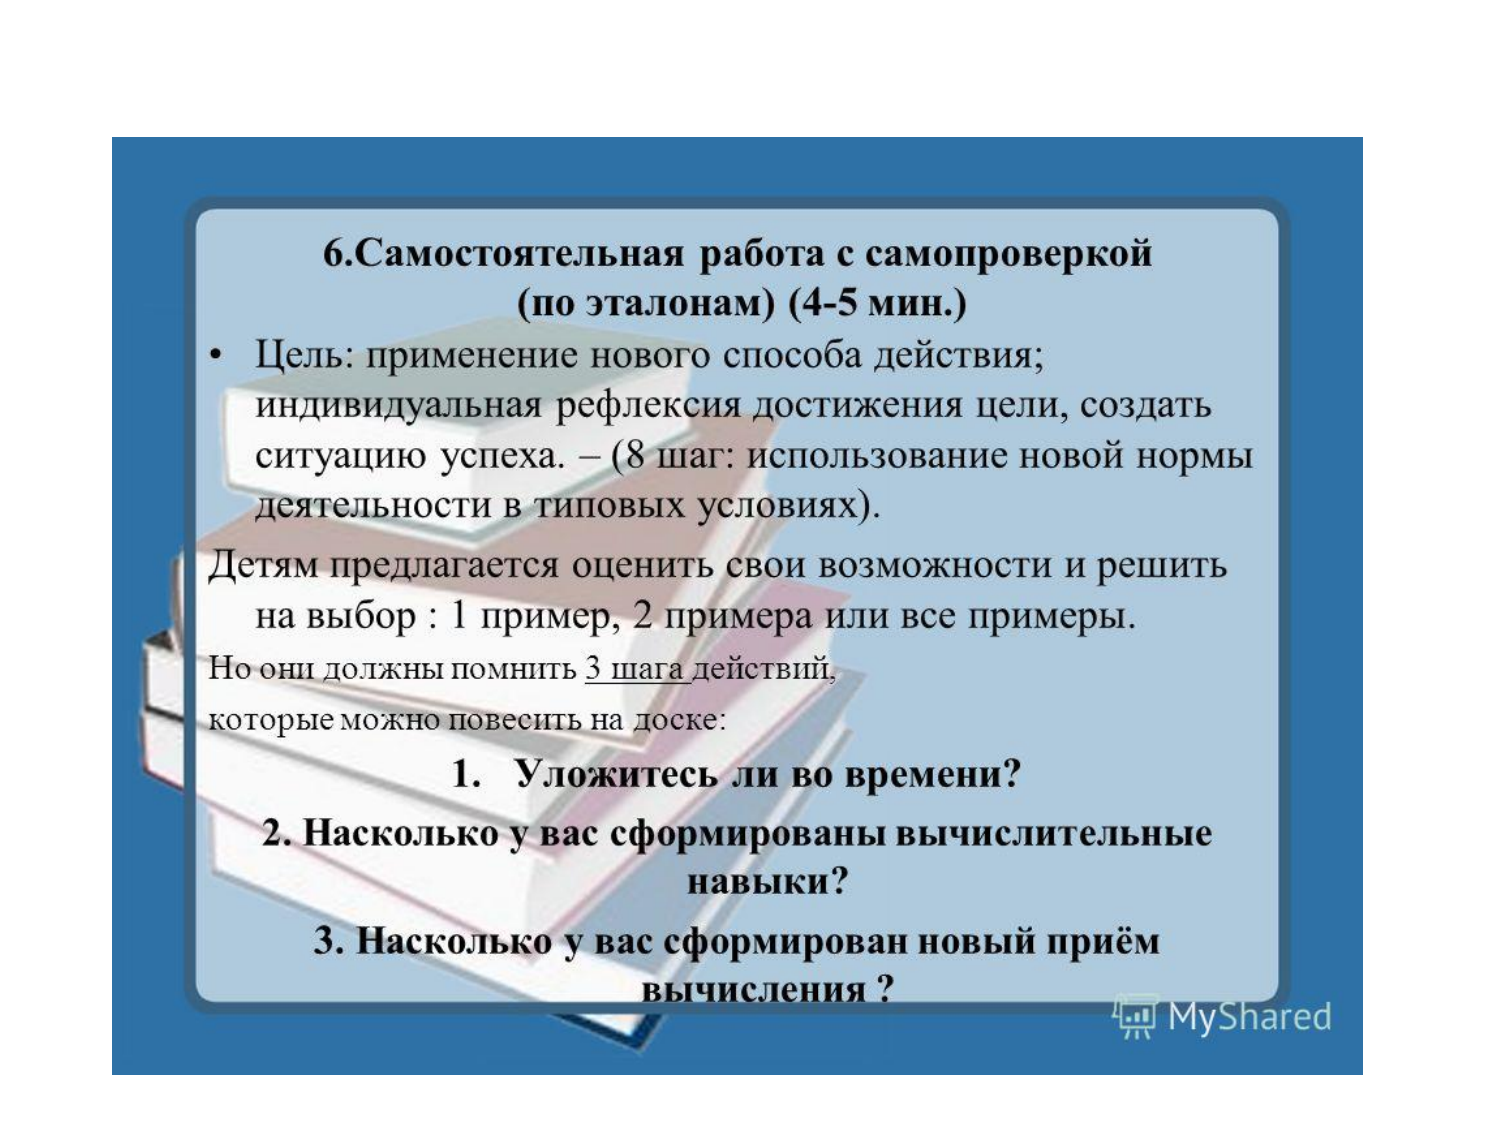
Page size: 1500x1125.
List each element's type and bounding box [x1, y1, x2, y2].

picture [111, 136, 1363, 1075]
